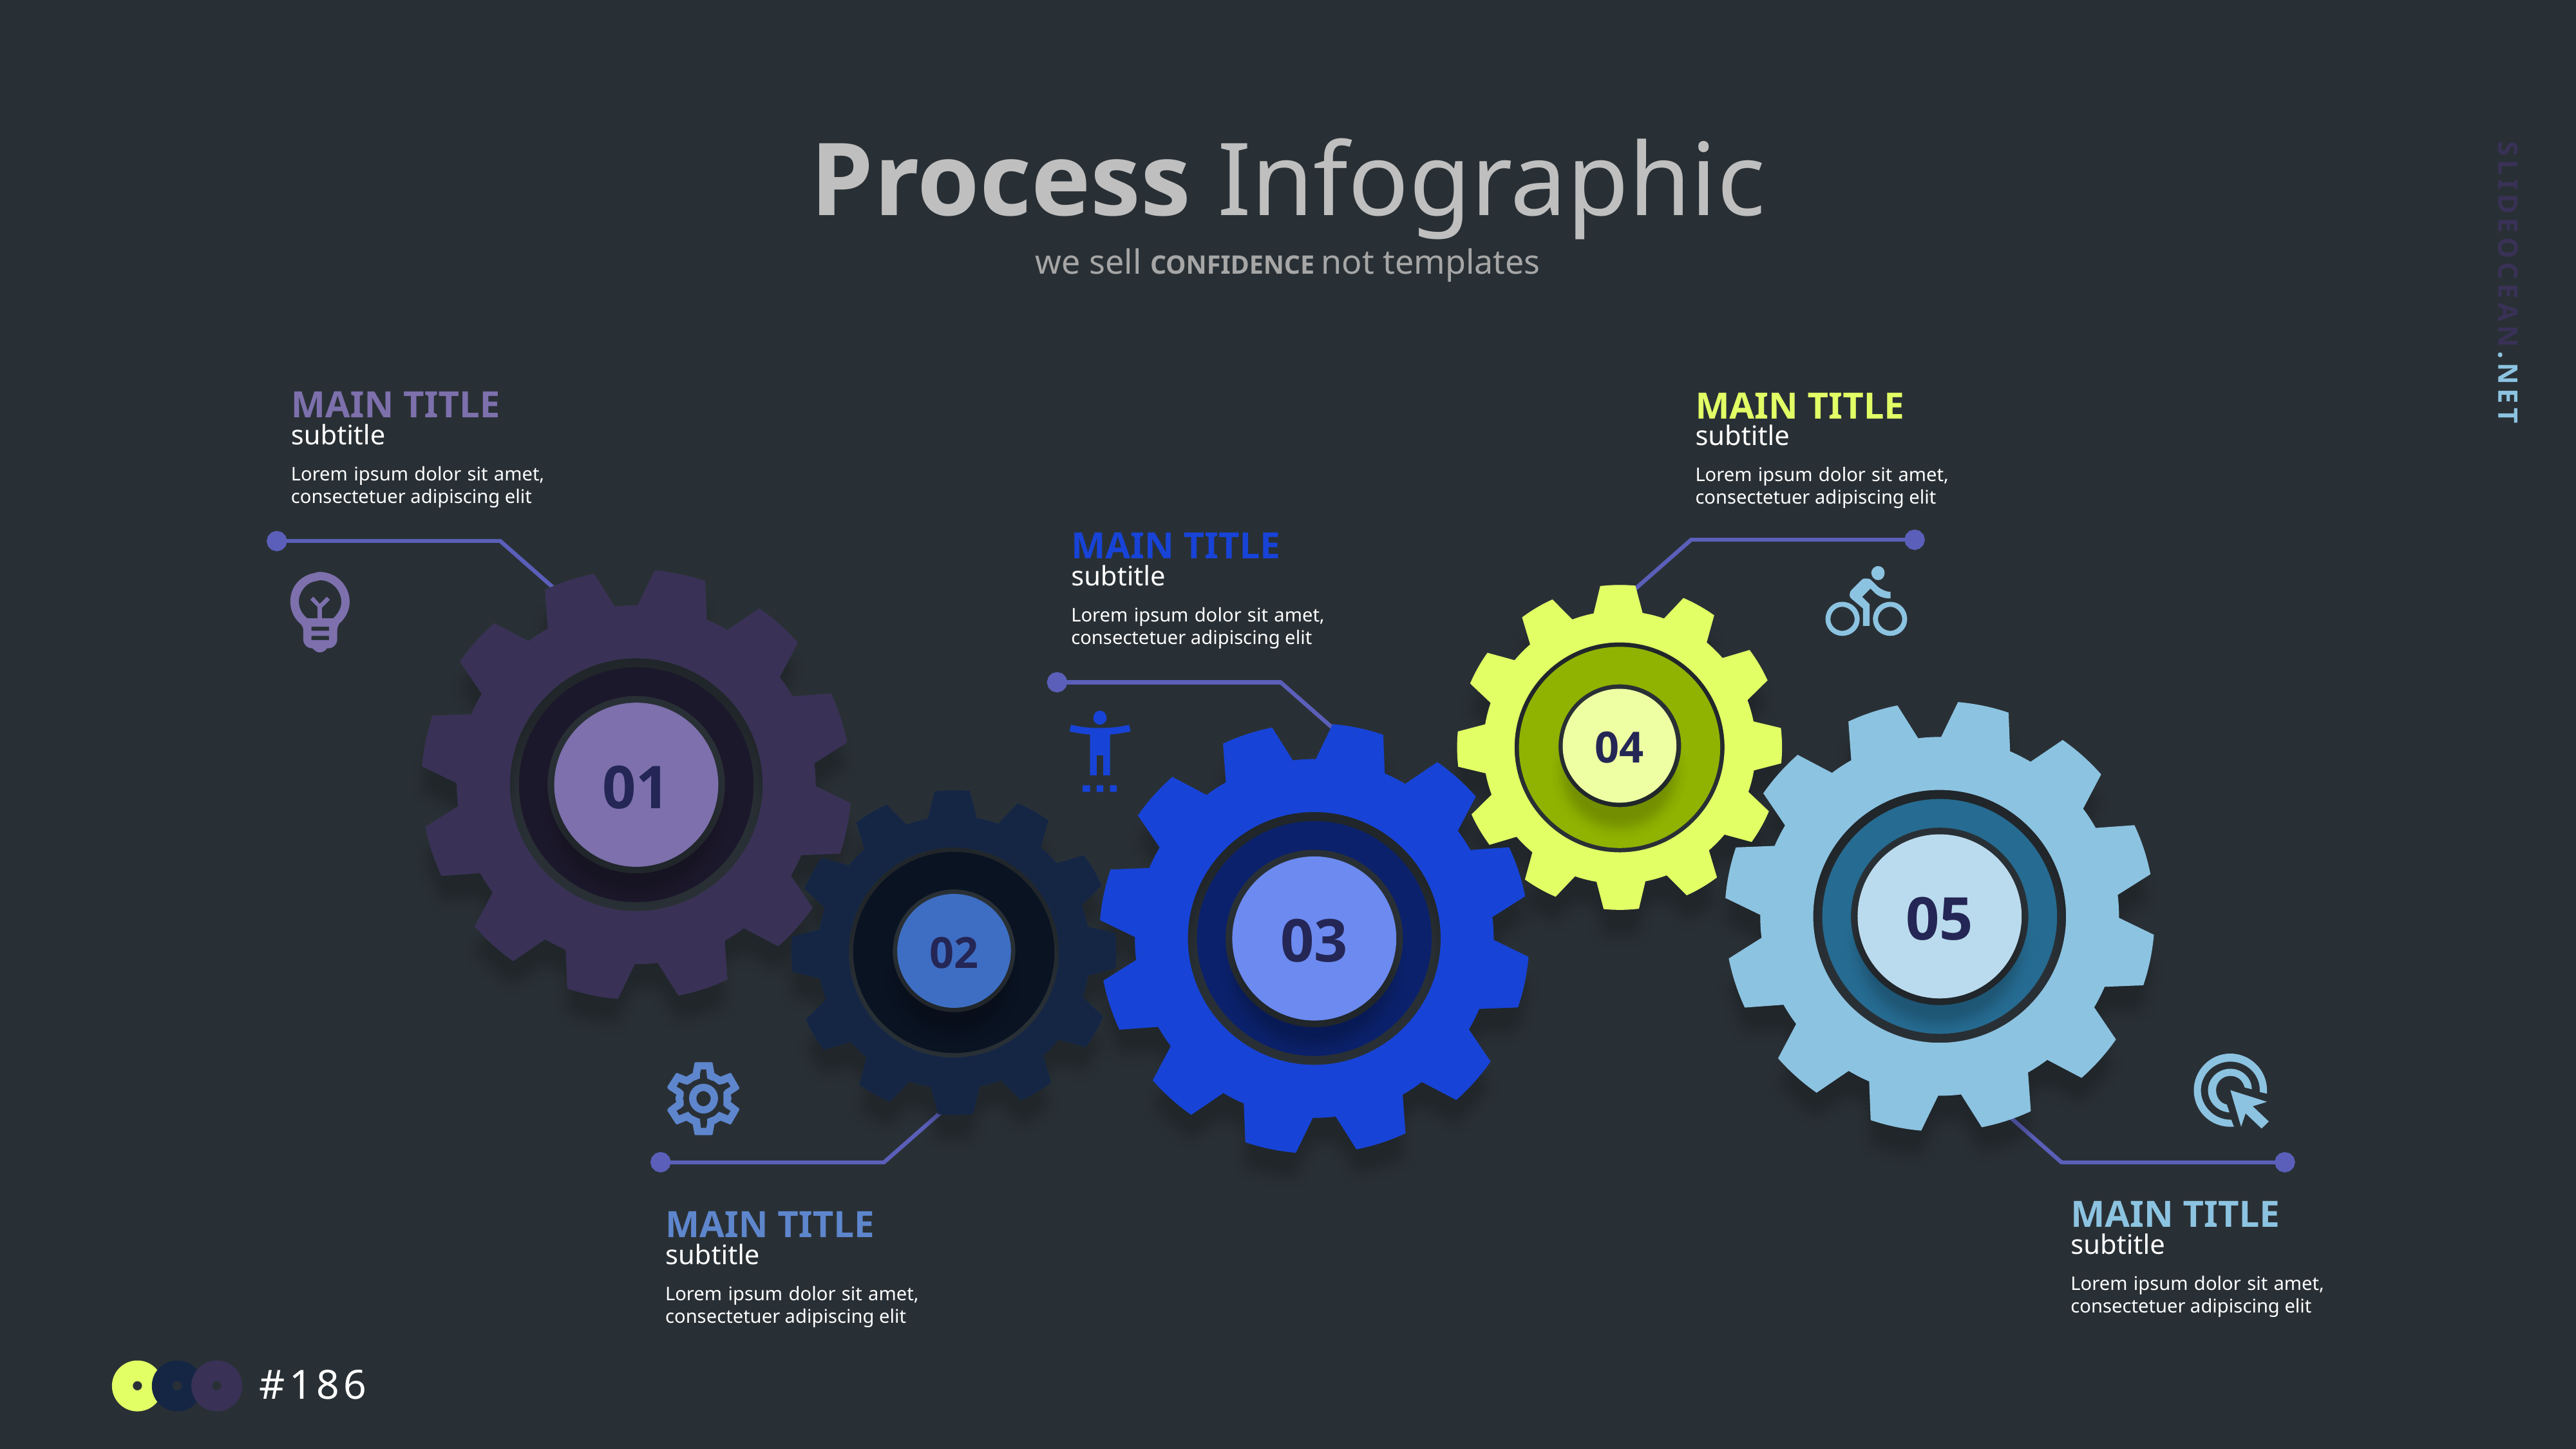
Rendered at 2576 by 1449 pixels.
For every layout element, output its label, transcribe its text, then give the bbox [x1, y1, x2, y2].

text_box [1083, 785, 1090, 792]
text_box 03 [1231, 855, 1397, 1022]
text_box [791, 790, 1117, 1115]
text_box #186 [259, 1359, 411, 1408]
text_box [272, 536, 573, 605]
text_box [655, 1098, 956, 1168]
text_box [1852, 828, 2028, 926]
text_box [1052, 677, 1353, 746]
text_box [667, 1062, 740, 1098]
text_box 04 [1562, 688, 1677, 803]
text_box [1096, 785, 1104, 792]
text_box [1100, 726, 1529, 1153]
text_box [1090, 746, 1110, 775]
text_box [422, 570, 851, 999]
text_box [1061, 517, 1335, 654]
text_box [1197, 821, 1432, 1056]
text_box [288, 571, 350, 653]
text_box [1873, 604, 1908, 636]
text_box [1685, 377, 1959, 514]
text_box [1226, 850, 1403, 948]
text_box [655, 1195, 929, 1333]
text_box [1822, 799, 2058, 1034]
text_box 01 [553, 701, 719, 868]
text_box [548, 696, 724, 795]
text_box [1519, 647, 1721, 848]
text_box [1989, 1098, 2290, 1168]
text_box [1457, 585, 1783, 910]
text_box [518, 667, 754, 902]
text_box [853, 851, 1055, 1054]
text_box [2193, 1054, 2268, 1098]
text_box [2061, 1185, 2334, 1322]
text_box [1110, 785, 1117, 792]
text_box 02 [897, 894, 1011, 1008]
text_box [1825, 604, 1860, 636]
text_box [1559, 685, 1681, 751]
text_box [1857, 604, 1870, 626]
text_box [281, 376, 555, 513]
text_box [1725, 702, 2154, 1131]
text_box we sell CONFIDENCE not templates [1026, 241, 1550, 285]
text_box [1619, 535, 1920, 604]
text_box 05 [1856, 833, 2023, 999]
text_box Process Infographic [800, 110, 1775, 241]
